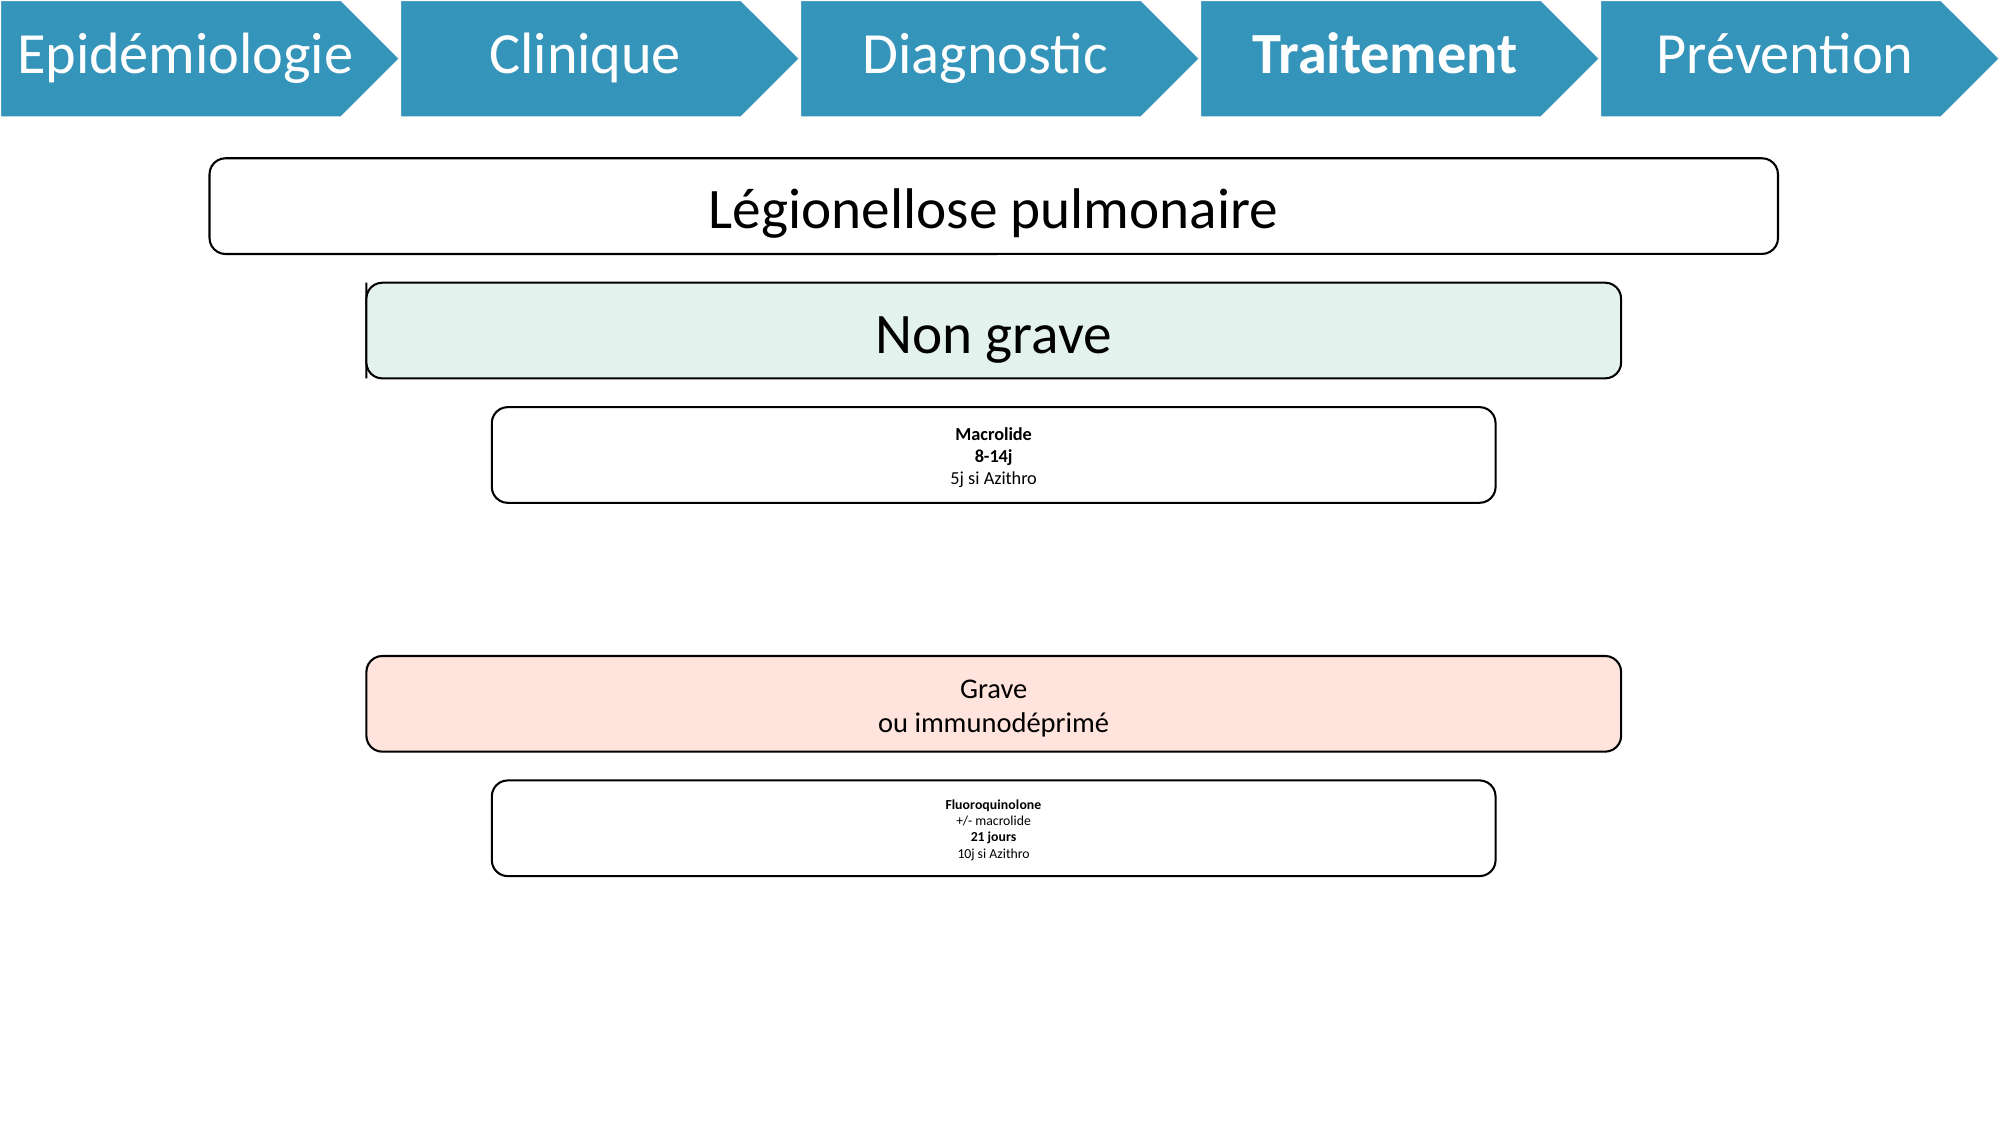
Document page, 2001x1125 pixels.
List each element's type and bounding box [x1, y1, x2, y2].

text_box [13, 158, 1975, 1125]
